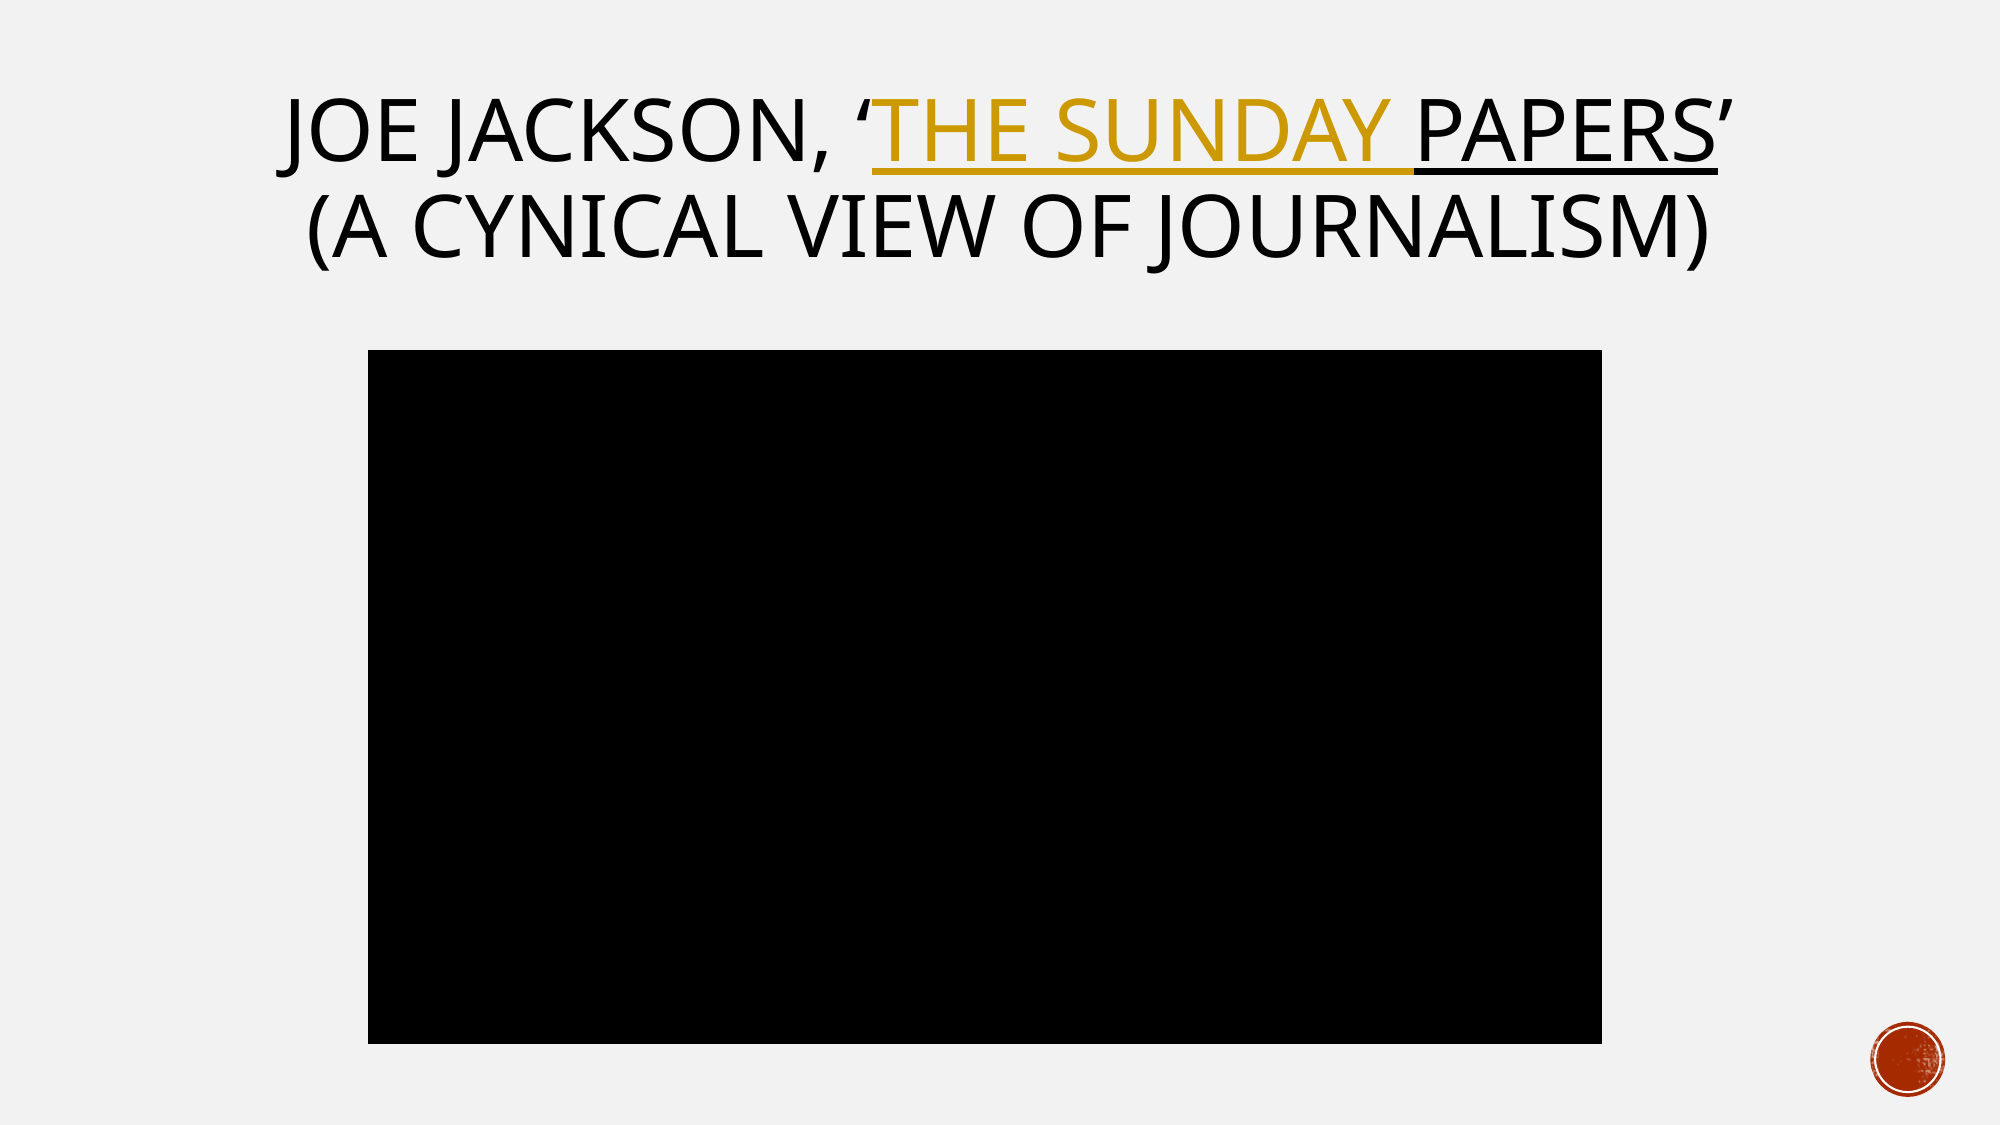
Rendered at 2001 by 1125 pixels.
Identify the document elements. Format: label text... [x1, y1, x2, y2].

title Joe Jackson, ‘The Sunday Papers’ (a cynical view of journalism) [145, 68, 1871, 286]
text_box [371, 353, 1600, 1043]
